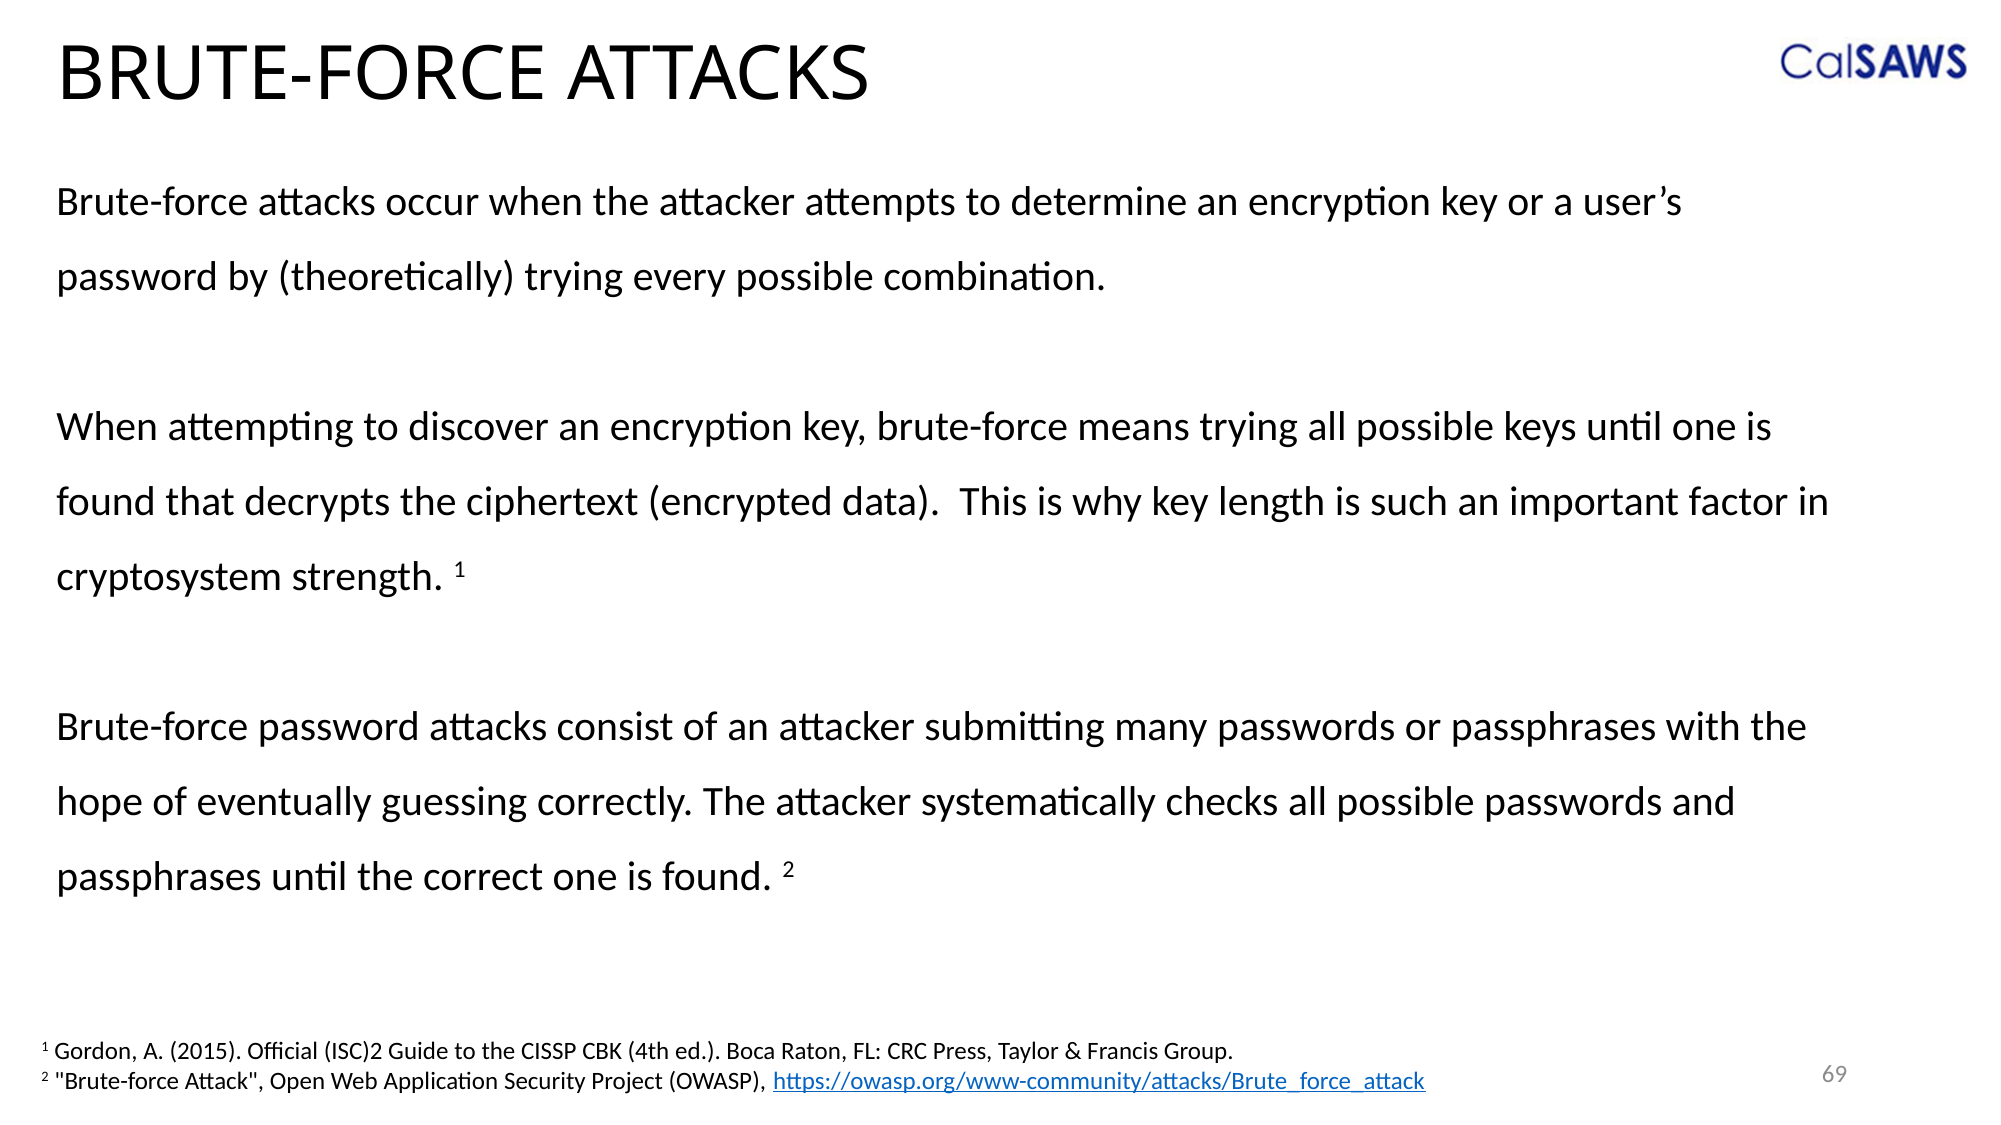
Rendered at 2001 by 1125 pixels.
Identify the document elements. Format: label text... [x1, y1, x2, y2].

title BRUTE-FORCE ATTACKS [41, 27, 1544, 140]
slide_number 69 [1412, 1042, 1863, 1103]
picture [1780, 37, 1968, 84]
list Brute-force attacks occur when the attacker attempts to determine an encryption key or a user’s password by (theoretically) trying every possible combination. When attempting to discover an encryption key, brute-force means trying all possible keys until one is found that decrypts the ciphertext (encrypted data). This is why key length is such an important factor in cryptosystem strength. 1 Brute-force password attacks consist of an attacker submitting many passwords or passphrases with the hope of eventually guessing correctly. The attacker systematically checks all possible passwords and passphrases until the correct one is found. 2 [41, 140, 1863, 931]
text_box 1 Gordon, A. (2015). Official (ISC)2 Guide to the CISSP CBK (4th ed.). Boca Raton, FL: CRC Press, Taylor & Francis Group. 2 "Brute-force Attack", Open Web Application Security Project (OWASP), https://owasp.org/www-community/attacks/Brute_force_attack [26, 1026, 1677, 1102]
